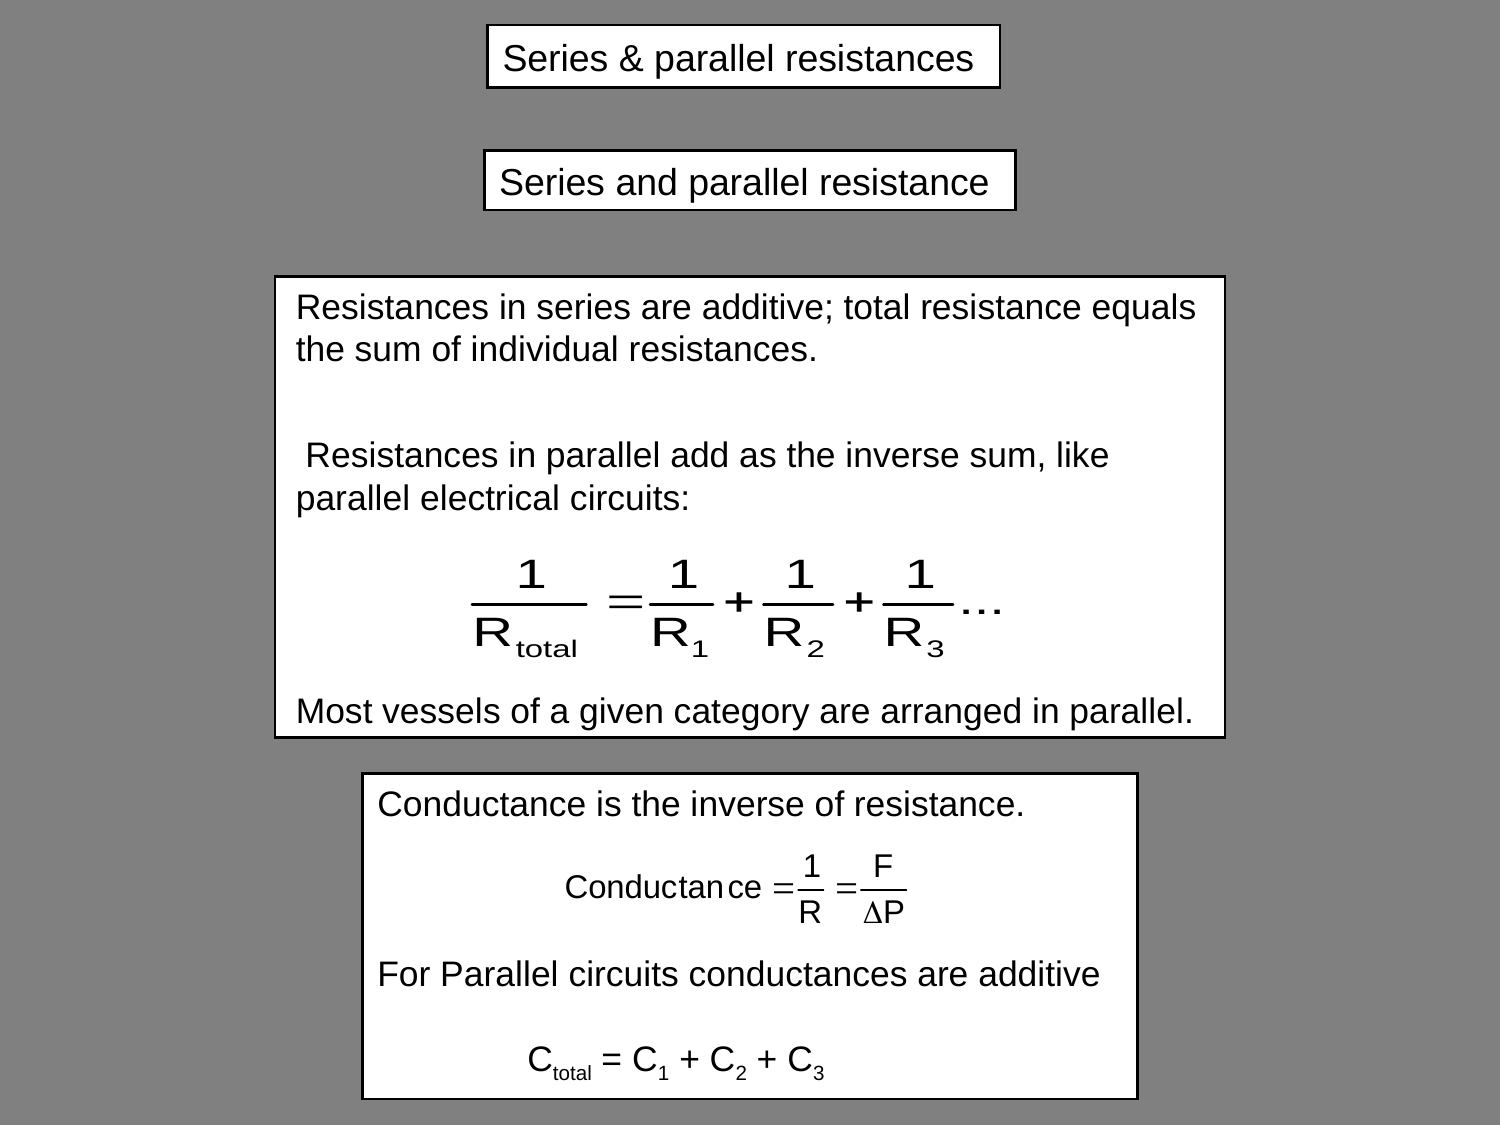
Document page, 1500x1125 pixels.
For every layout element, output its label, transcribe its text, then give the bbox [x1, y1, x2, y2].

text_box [274, 267, 1226, 747]
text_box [362, 774, 1138, 1098]
title Series & parallel resistances [486, 24, 1001, 89]
text_box Series and parallel resistance [484, 150, 1016, 211]
